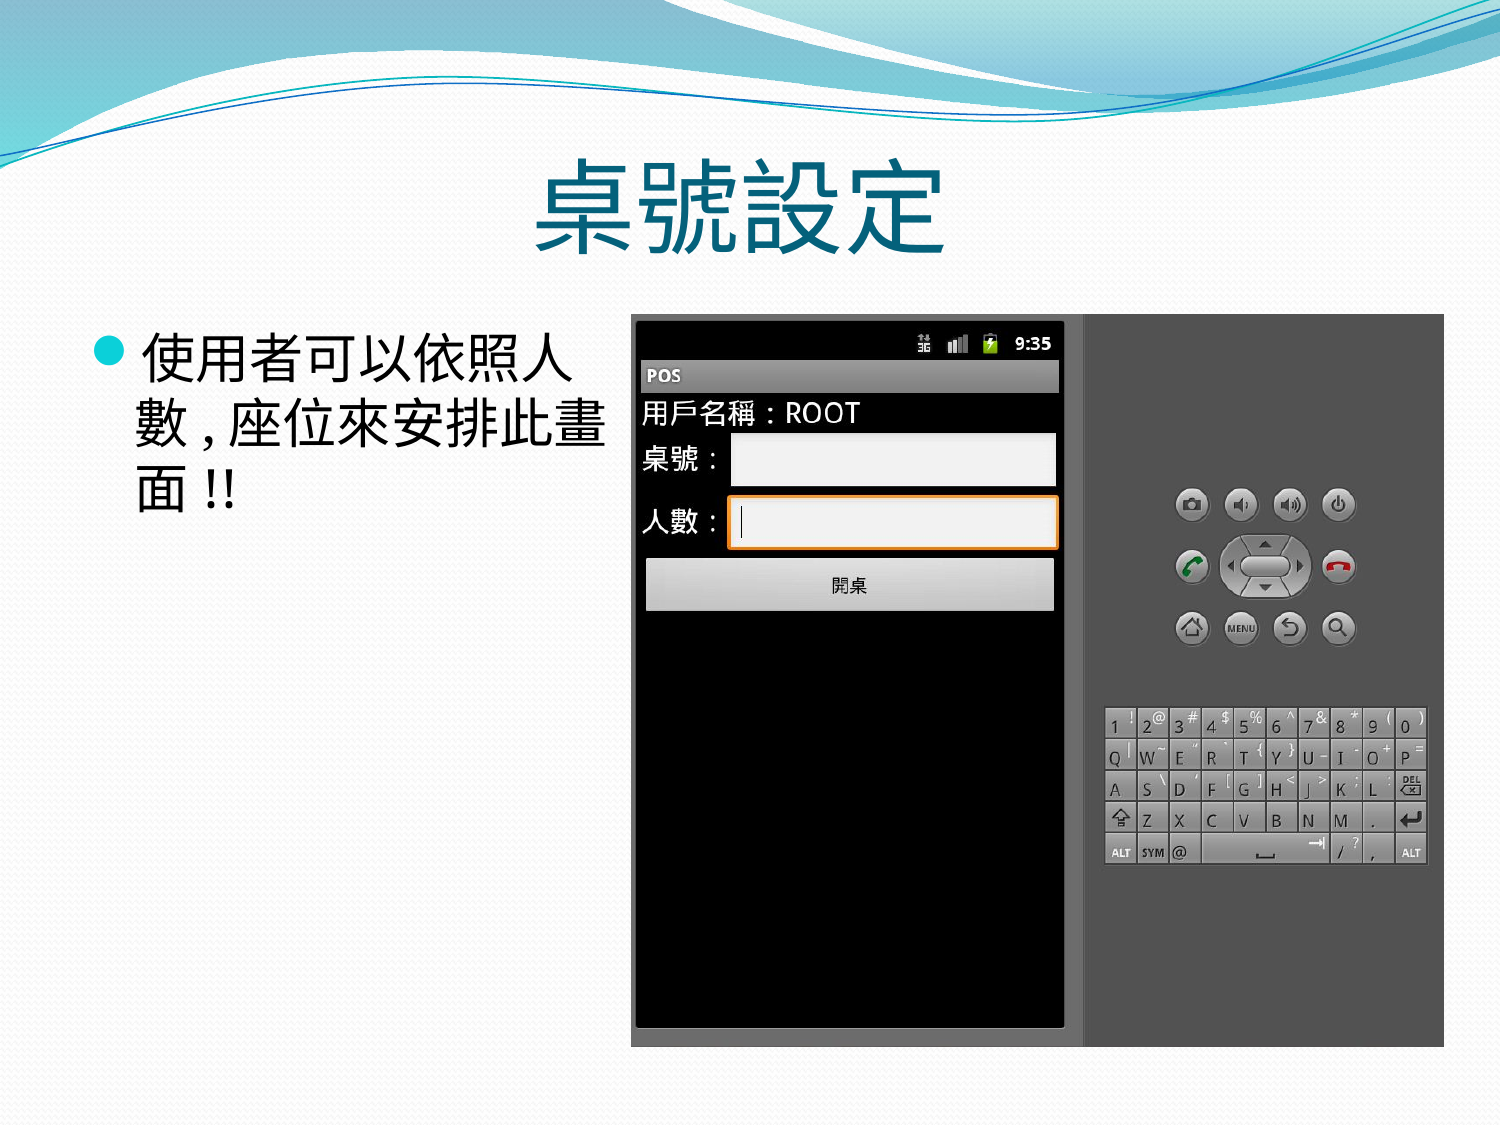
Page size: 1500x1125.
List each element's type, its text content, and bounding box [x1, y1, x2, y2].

list 使用者可以依照人數,座位來安排此畫面!! [75, 317, 627, 1038]
title 桌號設定 [64, 125, 1415, 268]
picture [631, 314, 1444, 1048]
